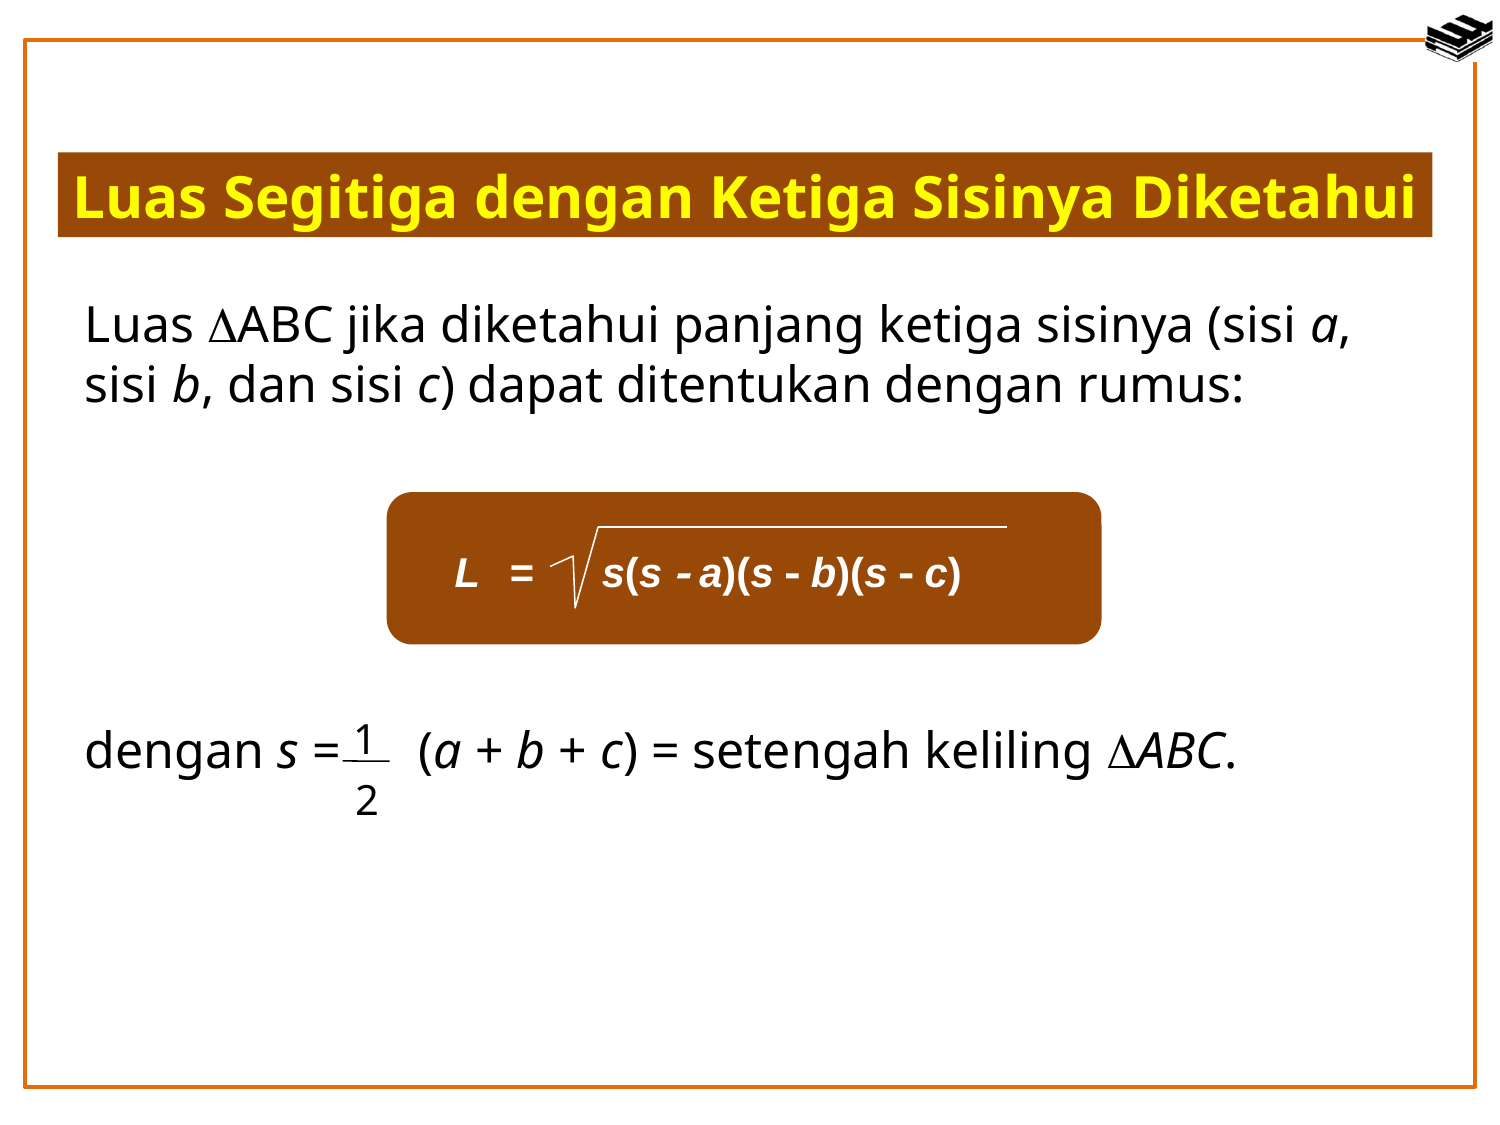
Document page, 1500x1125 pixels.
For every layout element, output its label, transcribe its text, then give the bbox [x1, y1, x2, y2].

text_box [70, 705, 1290, 833]
text_box Luas Segitiga dengan Ketiga Sisinya Diketahui [57, 152, 1433, 238]
picture [1425, 11, 1493, 62]
text_box Luas ABC jika diketahui panjang ketiga sisinya (sisi a, sisi b, dan sisi c) dapat ditentukan dengan rumus: [70, 285, 1383, 421]
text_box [386, 491, 1102, 645]
